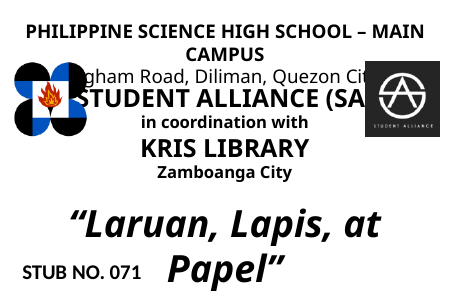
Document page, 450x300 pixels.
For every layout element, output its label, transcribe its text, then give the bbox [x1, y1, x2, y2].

text_box STUDENT ALLIANCE (SA) in coordination with KRIS LIBRARY Zamboanga City [0, 74, 450, 190]
text_box “Laruan, Lapis, at Papel” [0, 192, 450, 298]
picture [12, 60, 88, 137]
picture [364, 60, 441, 137]
text_box PHILIPPINE SCIENCE HIGH SCHOOL – MAIN CAMPUS Agham Road, Diliman, Quezon City [0, 12, 450, 74]
text_box STUB NO. 071 [7, 251, 213, 292]
